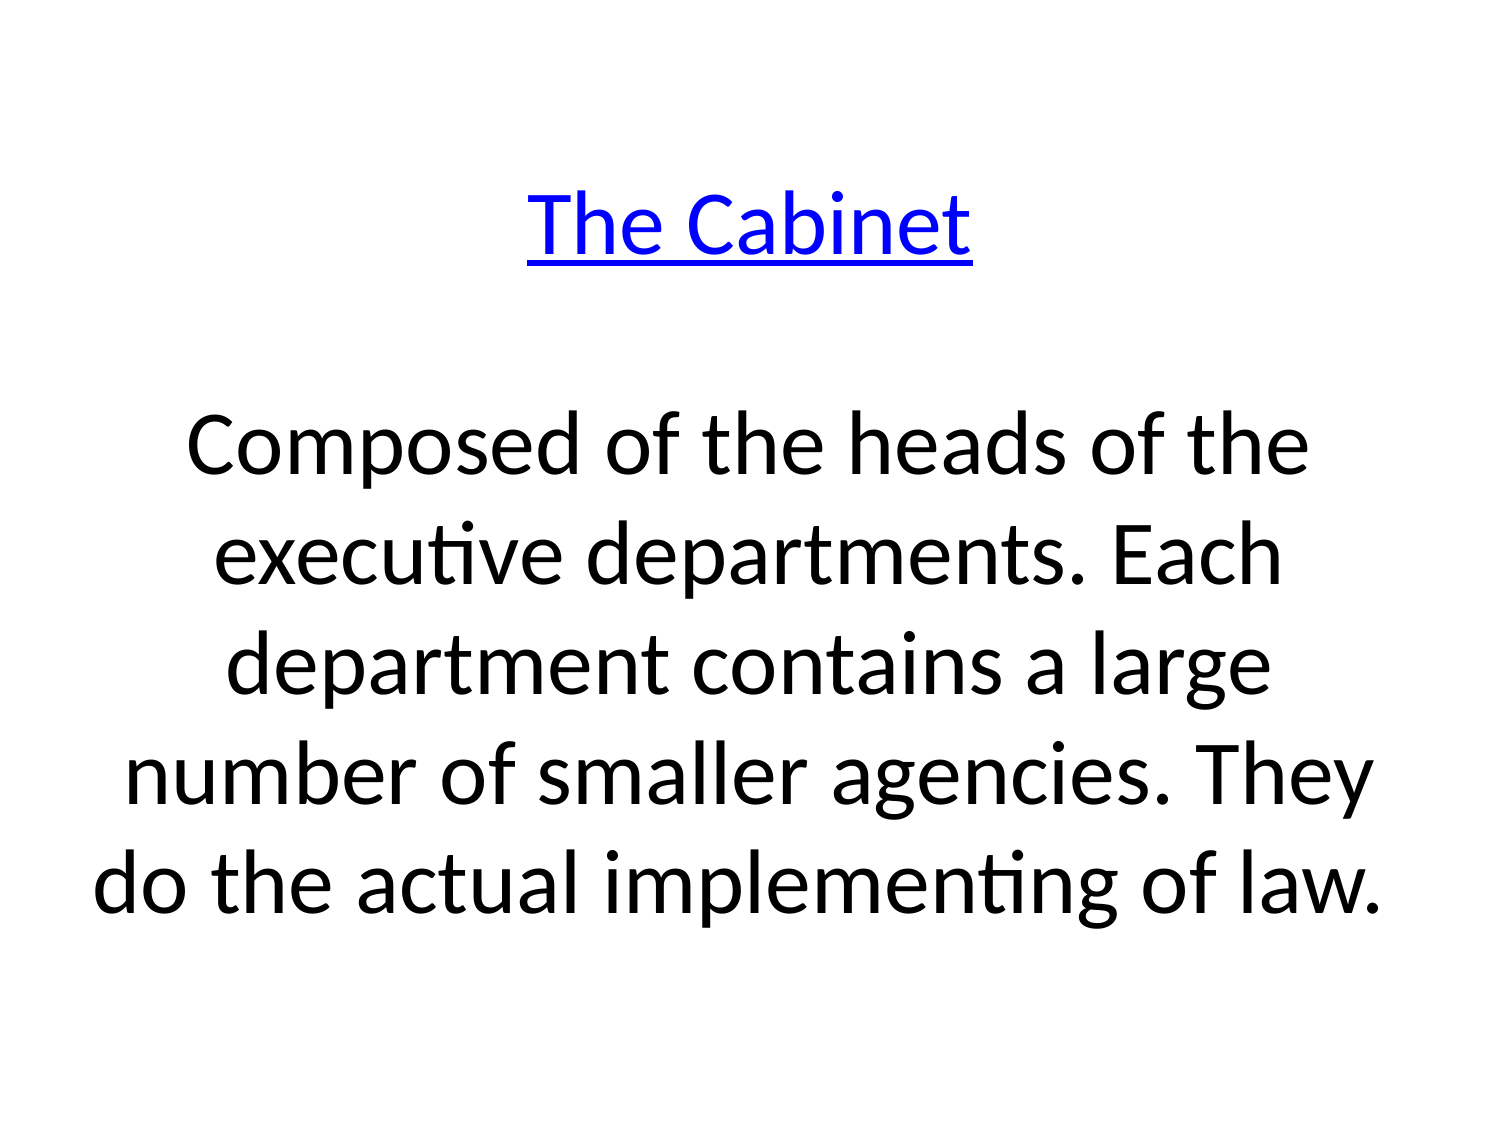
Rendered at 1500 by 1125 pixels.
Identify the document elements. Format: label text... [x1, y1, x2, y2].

title The Cabinet Composed of the heads of the executive departments. Each department contains a large number of smaller agencies. They do the actual implementing of law. [74, 44, 1426, 1051]
